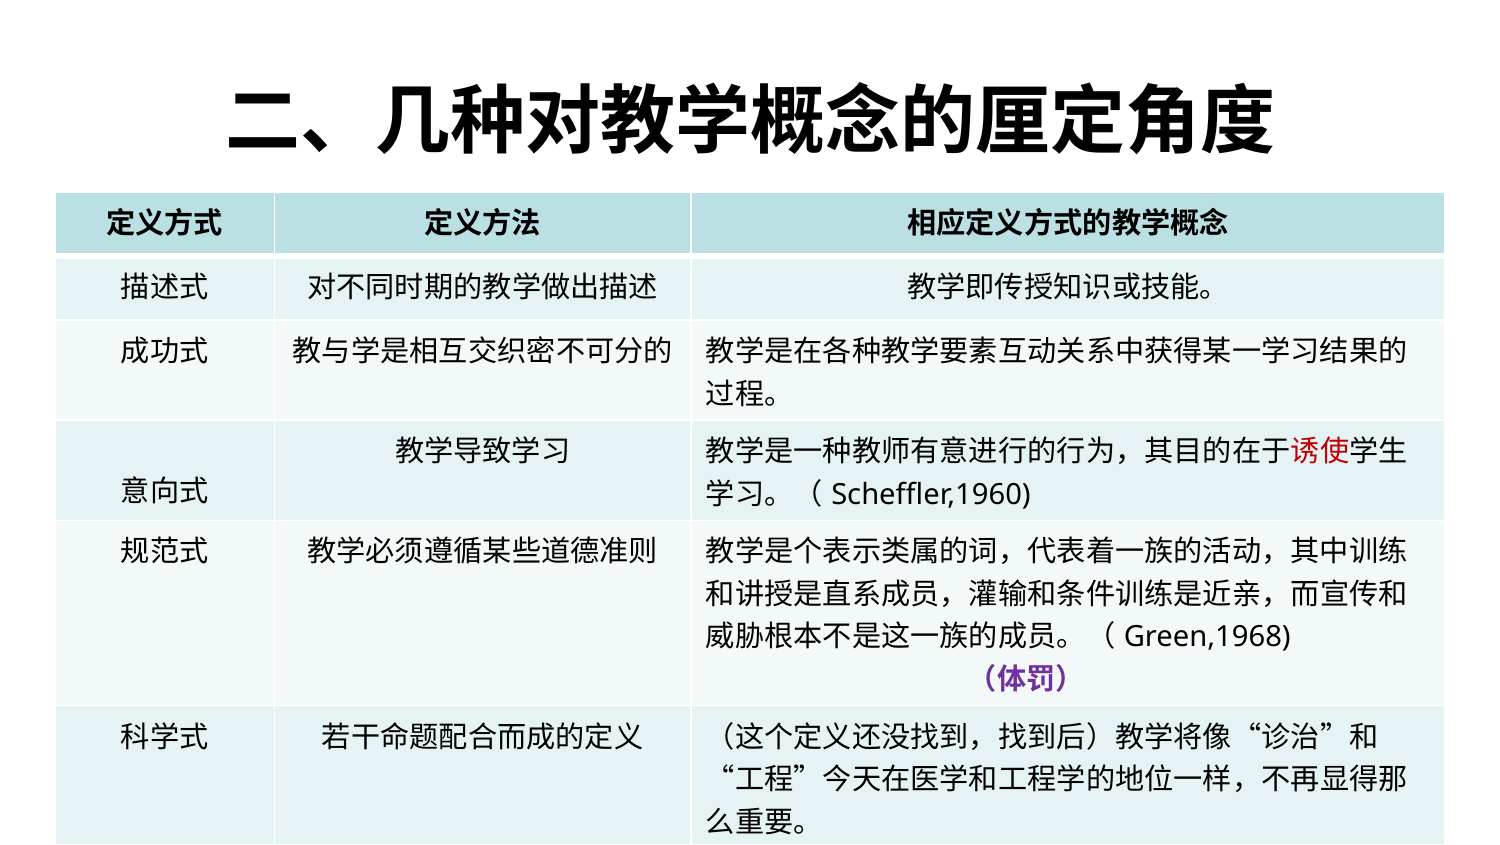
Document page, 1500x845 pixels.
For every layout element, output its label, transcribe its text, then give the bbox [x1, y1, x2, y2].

table_cell 成功式 [56, 321, 274, 419]
table_header 相应定义方式的教学概念 [692, 193, 1444, 253]
table_cell 意向式 [56, 421, 274, 520]
table_cell 教学是在各种教学要素互动关系中获得某一学习结果的过程。 [692, 321, 1444, 419]
table_cell 规范式 [56, 521, 274, 705]
table_cell 若干命题配合而成的定义 [275, 706, 690, 844]
table_cell 教与学是相互交织密不可分的 [275, 321, 690, 419]
table_cell 对不同时期的教学做出描述 [275, 259, 690, 319]
table_cell 教学导致学习 [275, 421, 690, 520]
table_header 定义方式 [56, 193, 274, 253]
table_cell 科学式 [56, 706, 274, 844]
table_cell 描述式 [56, 259, 274, 319]
table_cell 教学是个表示类属的词，代表着一族的活动，其中训练和讲授是直系成员，灌输和条件训练是近亲，而宣传和威胁根本不是这一族的成员。（Green,1968) （体罚） [692, 521, 1444, 705]
table_cell 教学即传授知识或技能。 [692, 259, 1444, 319]
title 二、几种对教学概念的厘定角度 [74, 66, 1426, 169]
table_cell 教学是一种教师有意进行的行为，其目的在于诱使学生学习。（Scheffler,1960) [692, 421, 1444, 520]
table_header 定义方法 [275, 193, 690, 253]
table_cell （这个定义还没找到，找到后）教学将像“诊治”和“工程”今天在医学和工程学的地位一样，不再显得那么重要。 [692, 706, 1444, 844]
table_cell 教学必须遵循某些道德准则 [275, 521, 690, 705]
